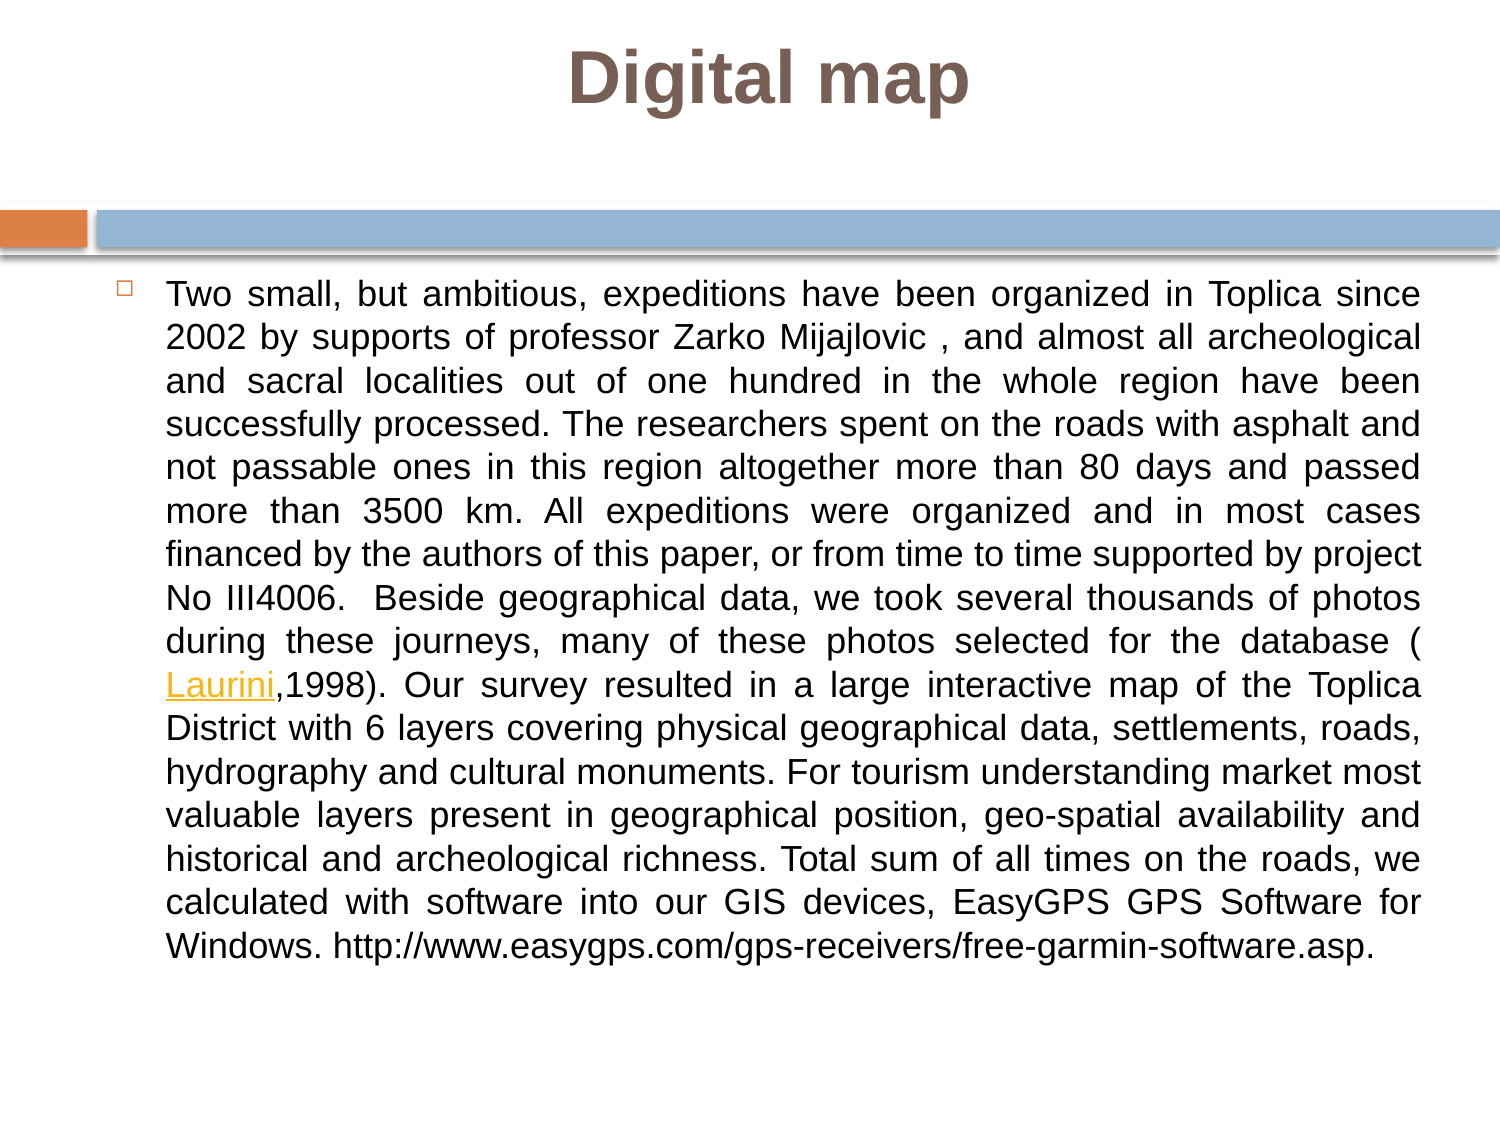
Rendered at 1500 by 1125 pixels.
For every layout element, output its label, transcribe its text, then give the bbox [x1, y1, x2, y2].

list Two small, but ambitious, expeditions have been organized in Toplica since 2002 by supports of professor Zarko Mijajlovic , and almost all archeological and sacral localities out of one hundred in the whole region have been successfully processed. The researchers spent on the roads with asphalt and not passable ones in this region altogether more than 80 days and passed more than 3500 km. All expeditions were organized and in most cases financed by the authors of this paper, or from time to time supported by project No III4006. Beside geographical data, we took several thousands of photos during these journeys, many of these photos selected for the database (Laurini,1998). Our survey resulted in a large interactive map of the Toplica District with 6 layers covering physical geographical data, settlements, roads, hydrography and cultural monuments. For tourism understanding market most valuable layers present in geographical position, geo-spatial availability and historical and archeological richness. Total sum of all times on the roads, we calculated with software into our GIS devices, EasyGPS GPS Software for Windows. http://www.easygps.com/gps-receivers/free-garmin-software.asp. [100, 262, 1438, 1000]
title Digital map [100, 37, 1438, 200]
